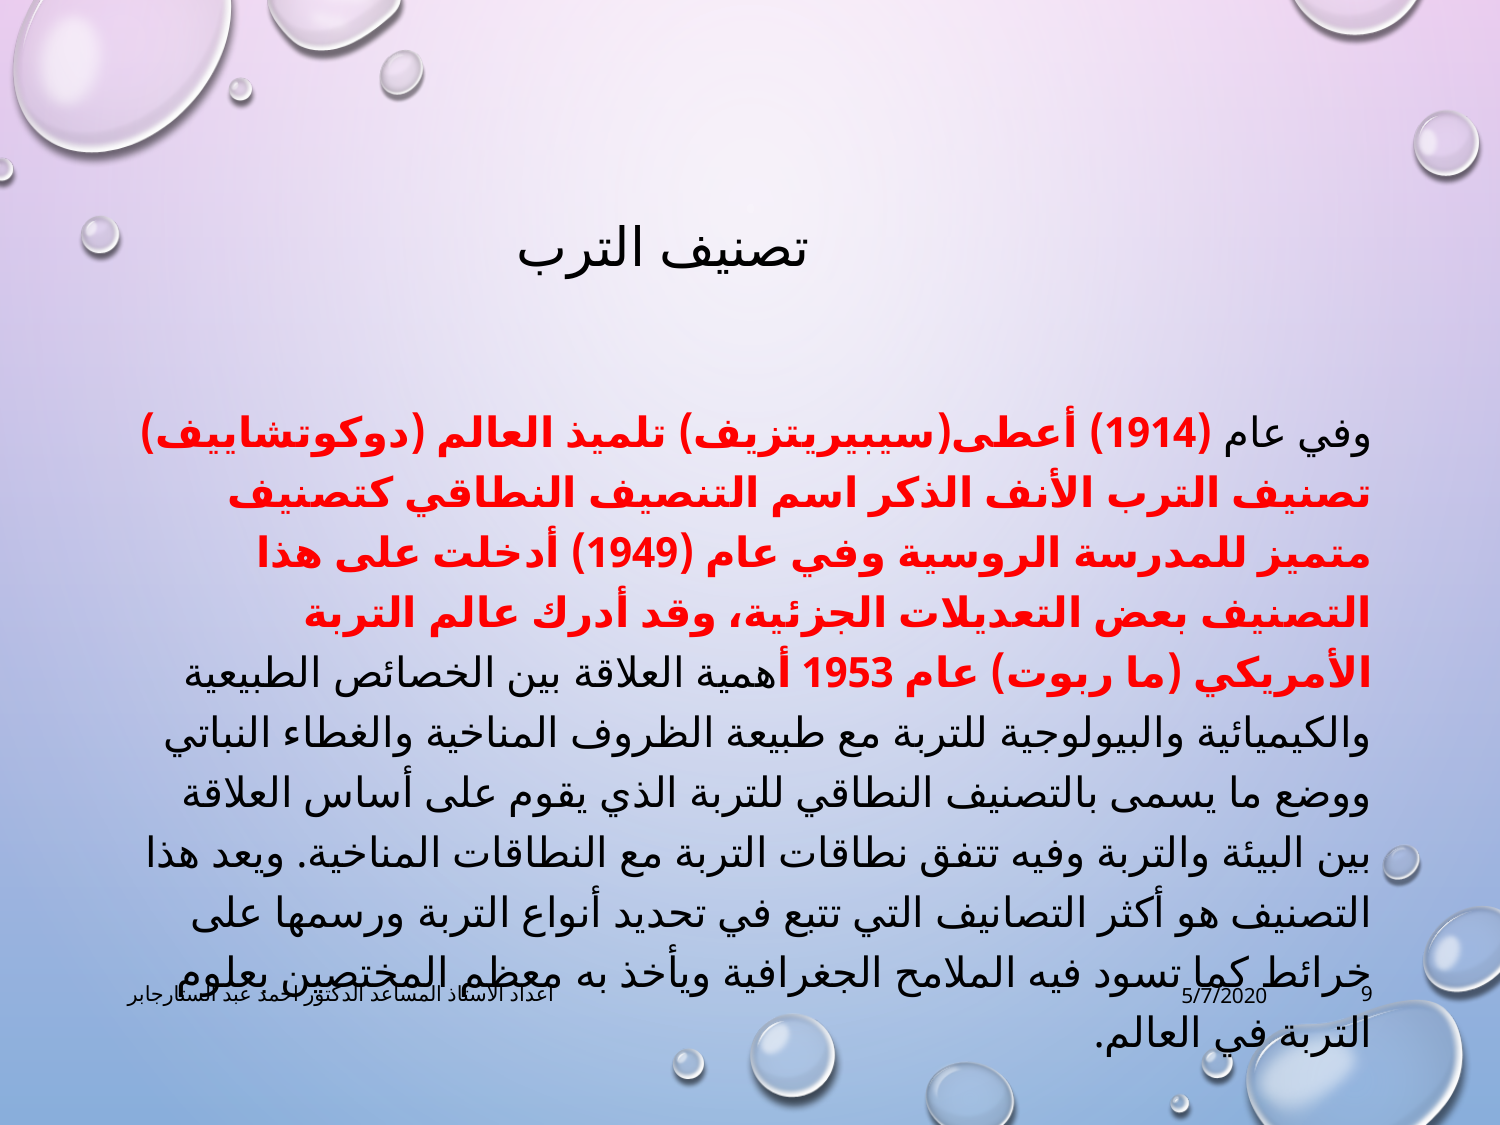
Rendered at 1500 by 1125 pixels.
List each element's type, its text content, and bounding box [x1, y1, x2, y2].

footer اعداد الاستاذ المساعد الدكتور احمد عبد الستارجابر [112, 965, 934, 1025]
title تصنيف الترب [496, 185, 830, 313]
slide_number 9 [1293, 965, 1388, 1025]
list وفي عام (1914) أعطى(سيبيريتزيف) تلميذ العالم (دوكوتشاييف) تصنيف الترب الأنف الذكر اسم التنصيف النطاقي كتصنيف متميز للمدرسة الروسية وفي عام (1949) أدخلت على هذا التصنيف بعض التعديلات الجزئية، وقد أدرك عالم التربة الأمريكي (ما ربوت) عام 1953 أهمية العلاقة بين الخصائص الطبيعية والكيميائية والبيولوجية للتربة مع طبيعة الظروف المناخية والغطاء النباتي ووضع ما يسمى بالتصنيف النطاقي للتربة الذي يقوم على أساس العلاقة بين البيئة والتربة وفيه تتفق نطاقات التربة مع النطاقات المناخية. ويعد هذا التصنيف هو أكثر التصانيف التي تتبع في تحديد أنواع التربة ورسمها على خرائط كما تسود فيه الملامح الجغرافية ويأخذ به معظم المختصين بعلوم التربة في العالم. [112, 388, 1388, 950]
picture [0, 0, 1500, 1125]
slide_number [944, 965, 1283, 1025]
